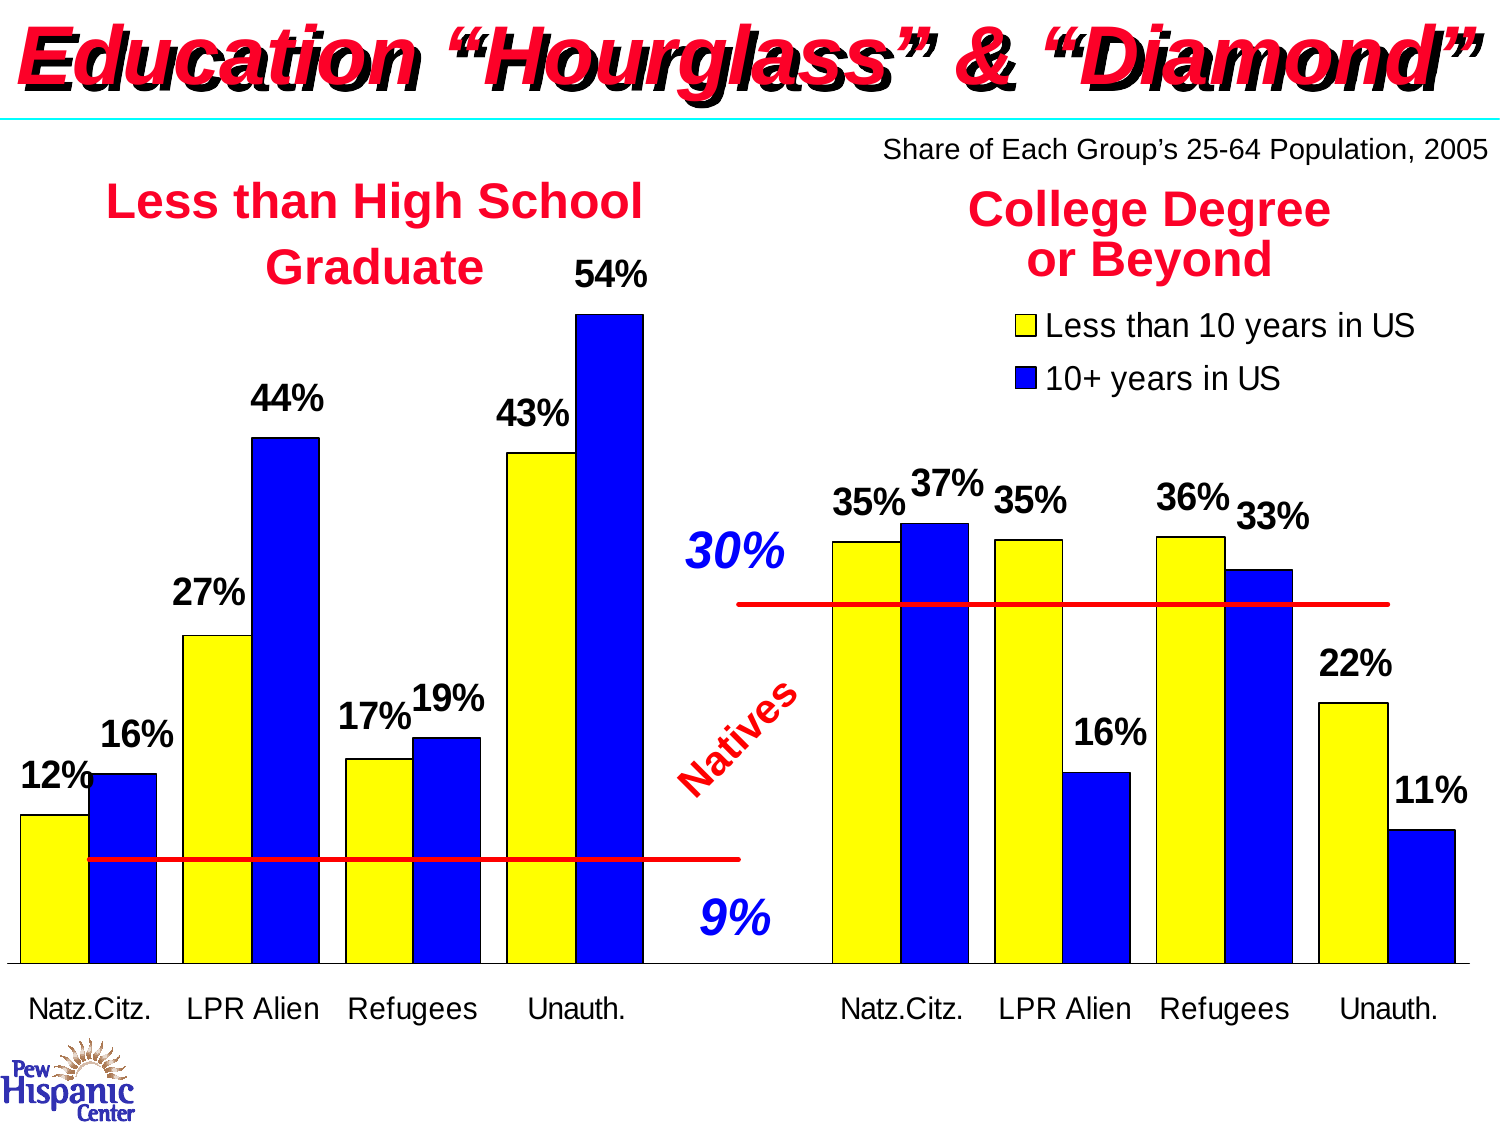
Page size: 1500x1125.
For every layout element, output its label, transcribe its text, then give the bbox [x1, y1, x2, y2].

text_box Share of Each Group’s 25-64 Population, 2005 [1481, 122, 1500, 173]
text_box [0, 95, 1478, 1045]
text_box Education “Hourglass” & “Diamond” [1, 13, 1494, 109]
